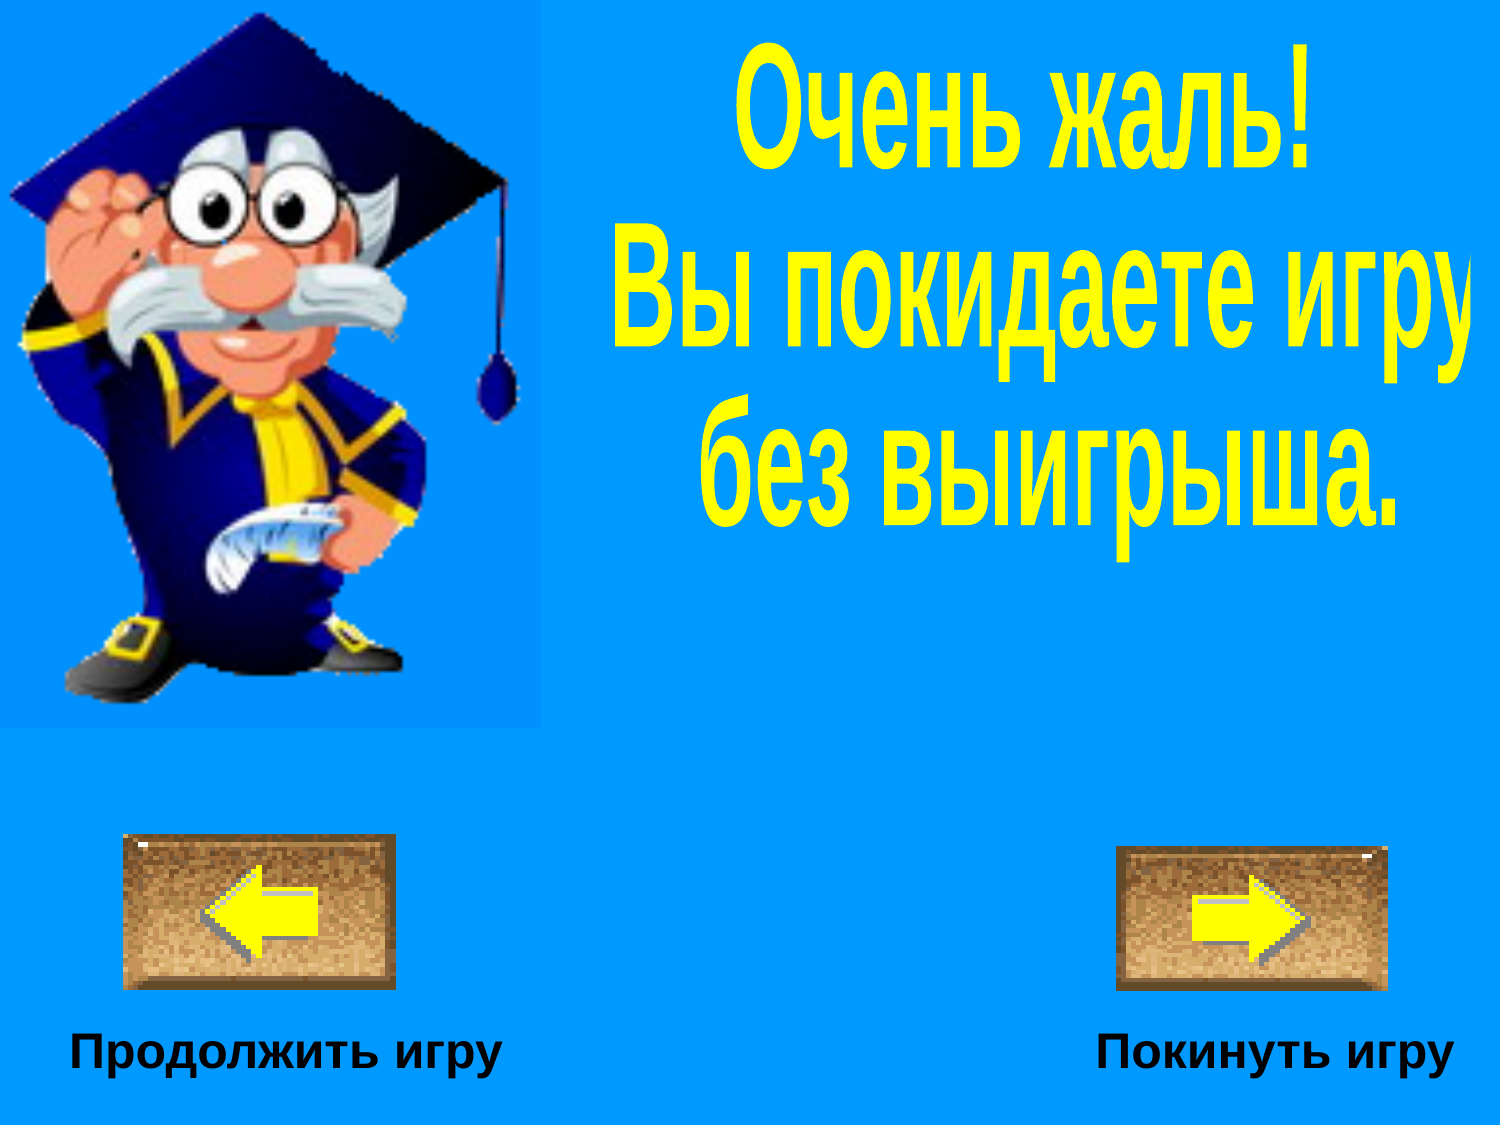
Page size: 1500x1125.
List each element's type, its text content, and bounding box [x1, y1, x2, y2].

picture [123, 833, 396, 991]
text_box Продолжить игру [54, 1011, 519, 1087]
picture [0, 0, 541, 729]
text_box Покинуть игру [1080, 1011, 1470, 1087]
picture [1115, 845, 1388, 991]
